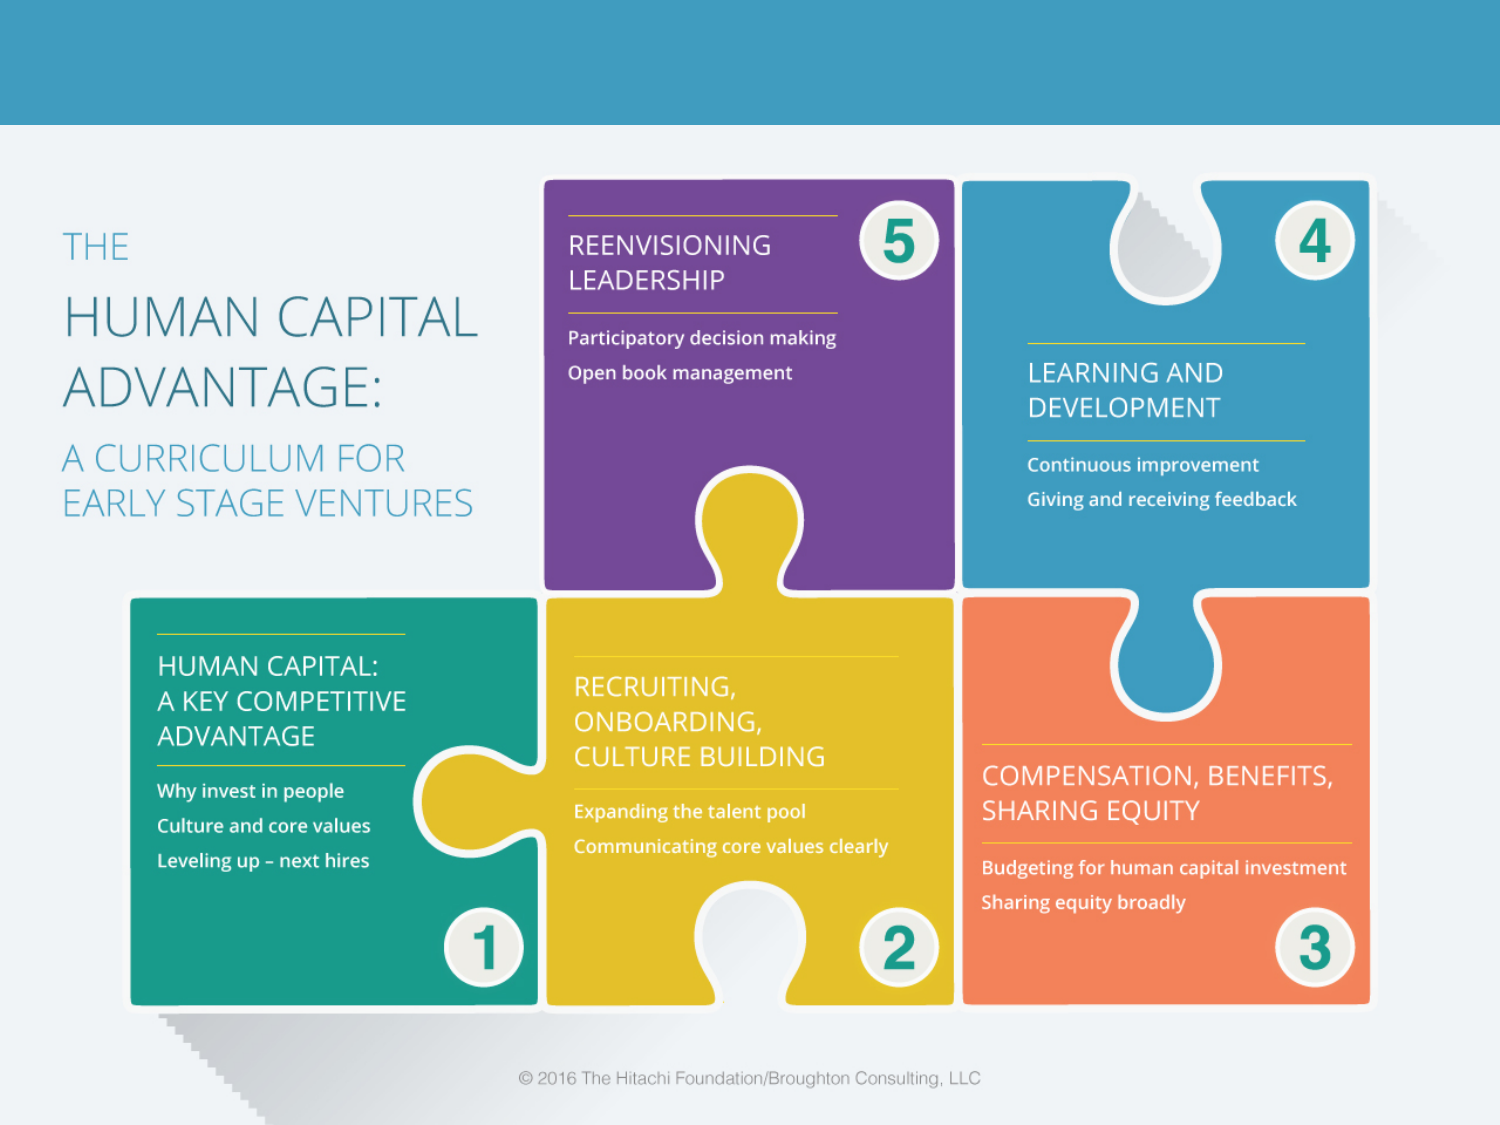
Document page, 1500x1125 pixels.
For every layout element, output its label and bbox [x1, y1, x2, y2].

picture [0, 125, 1500, 1125]
